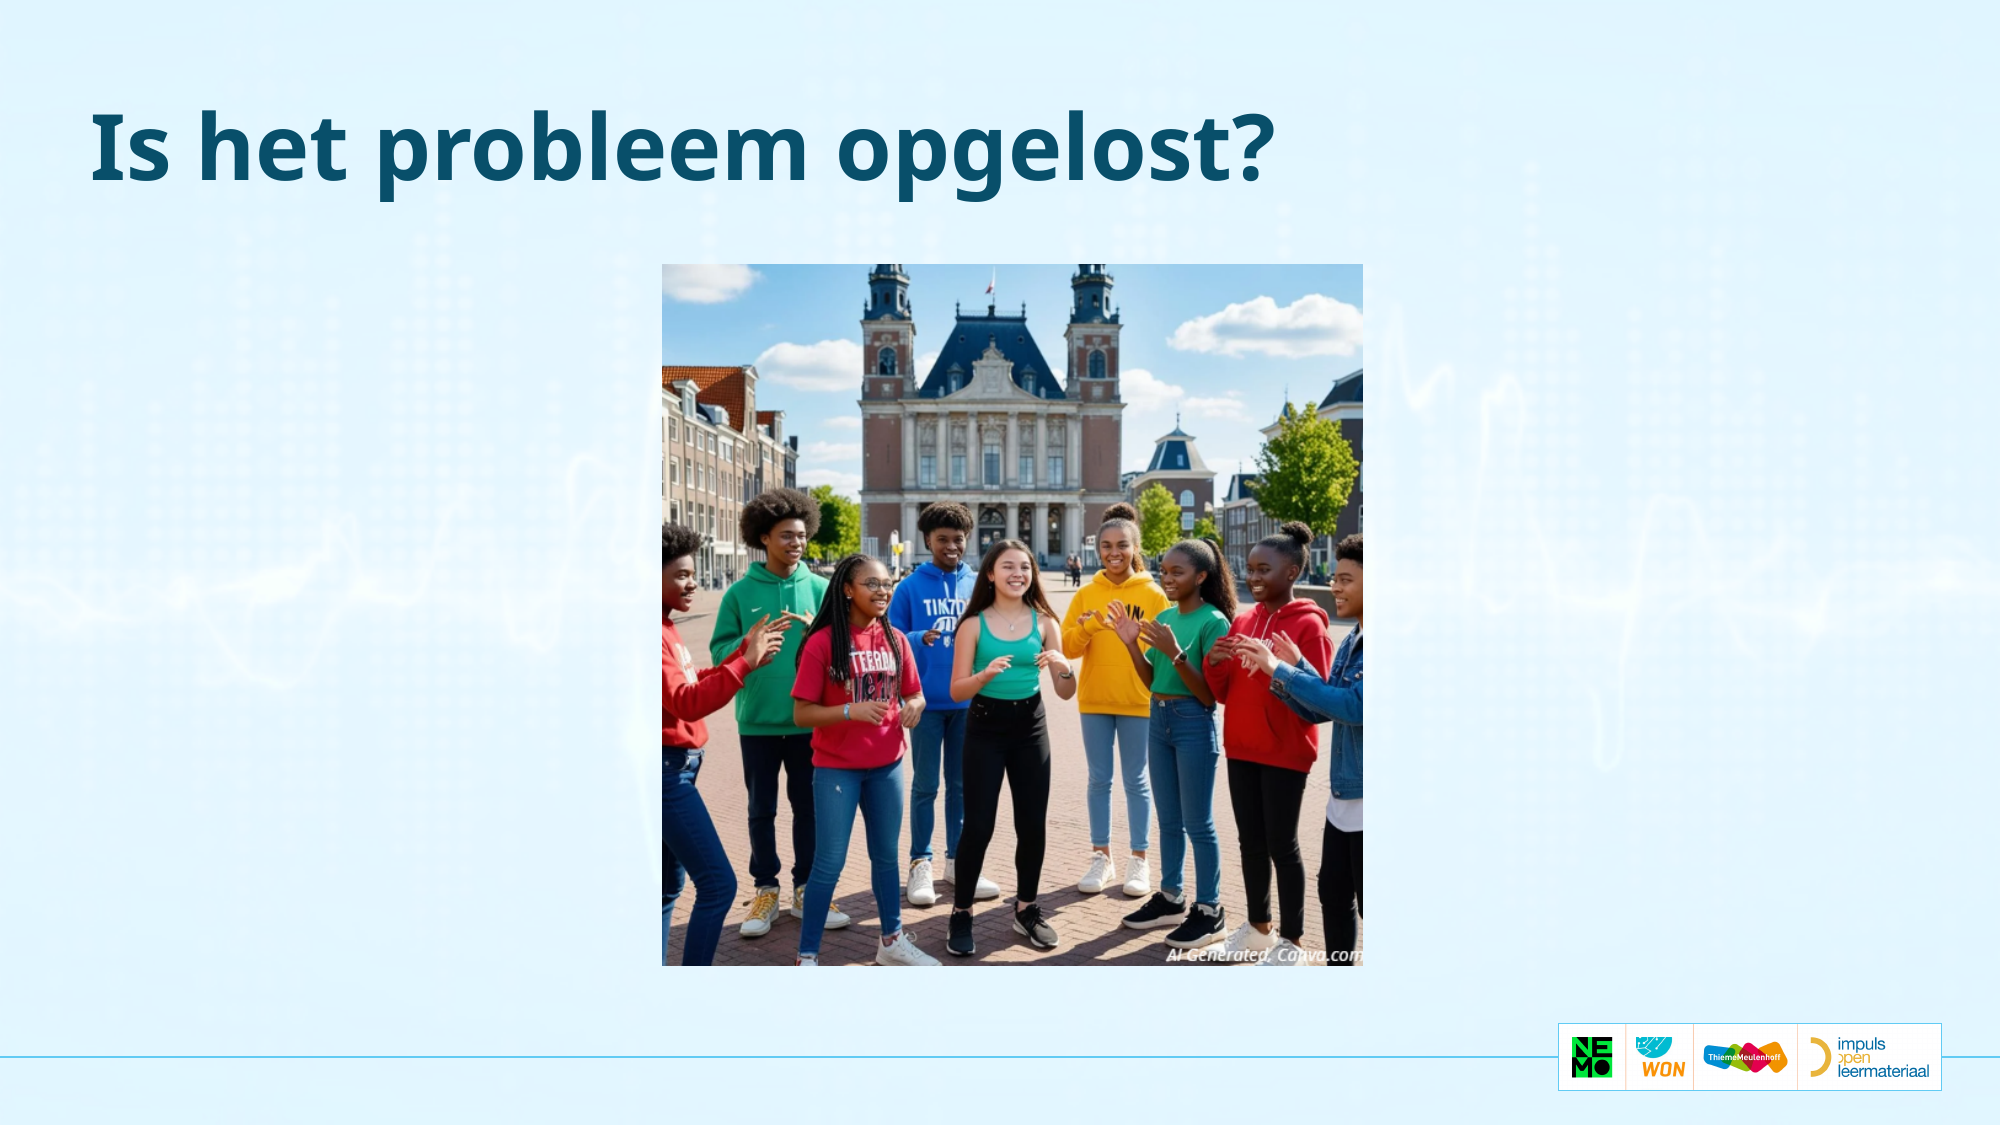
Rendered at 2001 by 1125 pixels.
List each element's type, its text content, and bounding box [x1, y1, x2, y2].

title Is het probleem opgelost? [90, 89, 1910, 247]
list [662, 264, 1363, 966]
picture [1559, 1024, 1941, 1090]
